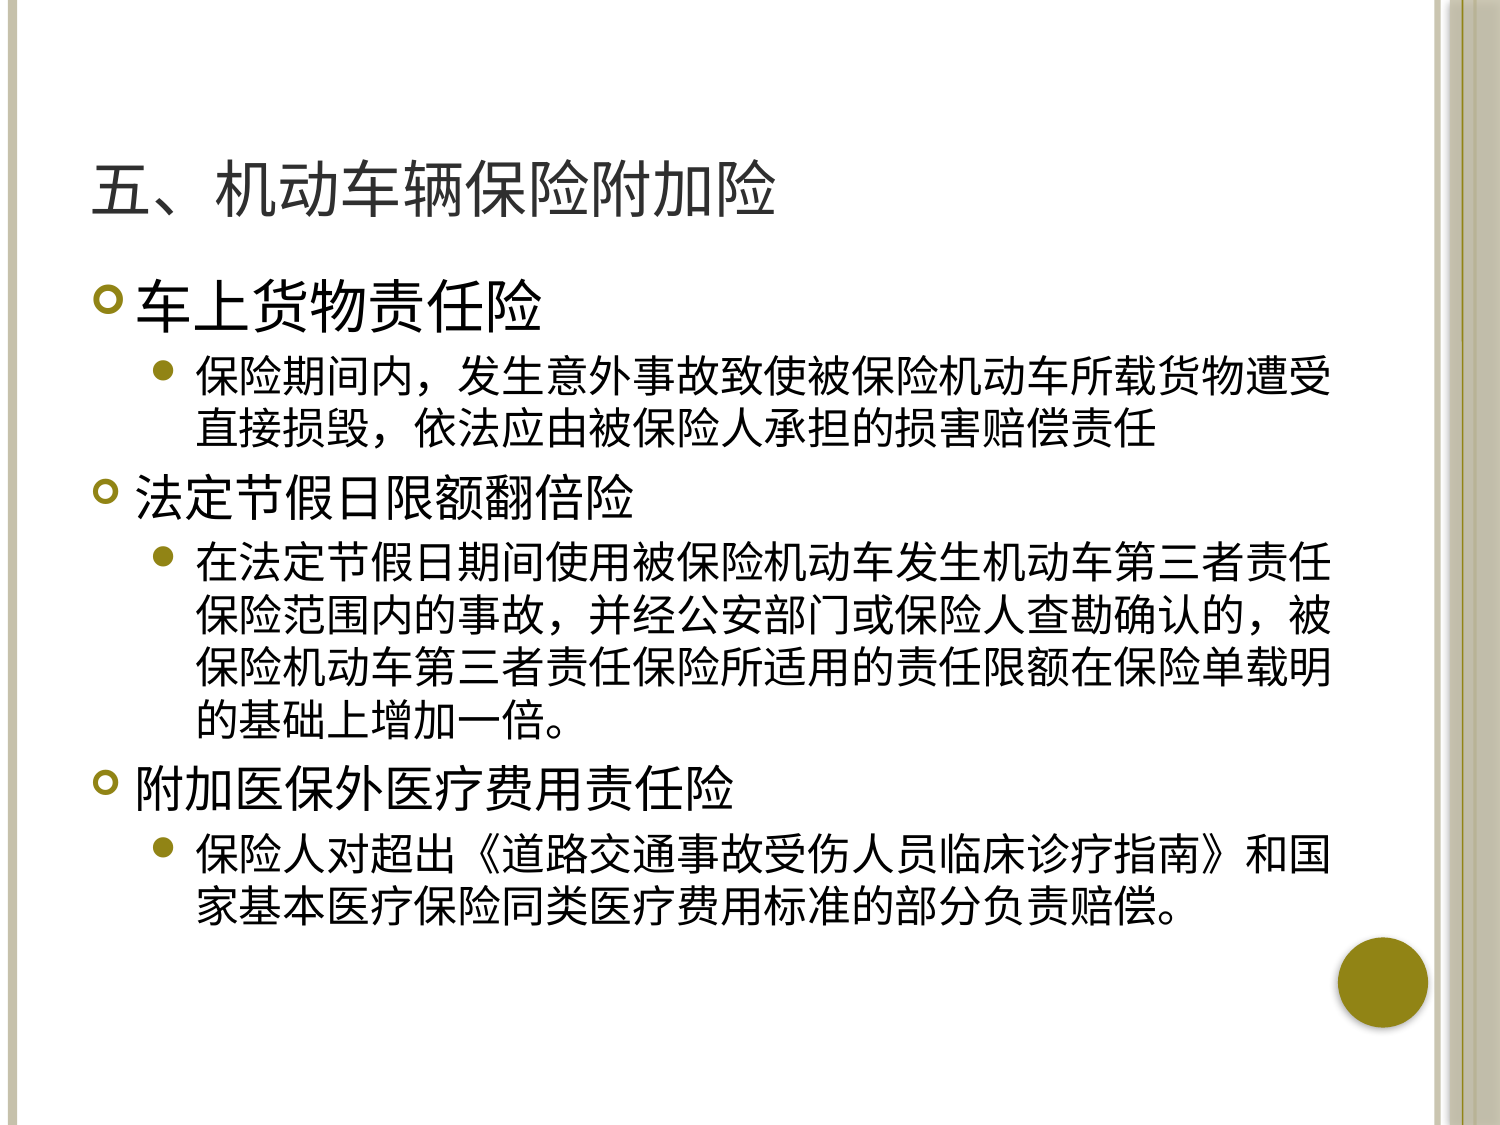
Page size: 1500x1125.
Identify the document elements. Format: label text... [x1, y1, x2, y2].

title 五、机动车辆保险附加险 [75, 45, 1300, 233]
list 车上货物责任险 保险期间内，发生意外事故致使被保险机动车所载货物遭受直接损毁，依法应由被保险人承担的损害赔偿责任 法定节假日限额翻倍险 在法定节假日期间使用被保险机动车发生机动车第三者责任保险范围内的事故，并经公安部门或保险人查勘确认的，被保险机动车第三者责任保险所适用的责任限额在保险单载明的基础上增加一倍。 附加医保外医疗费用责任险 保险人对超出《道路交通事故受伤人员临床诊疗指南》和国家基本医疗保险同类医疗费用标准的部分负责赔偿。 [74, 262, 1365, 1063]
